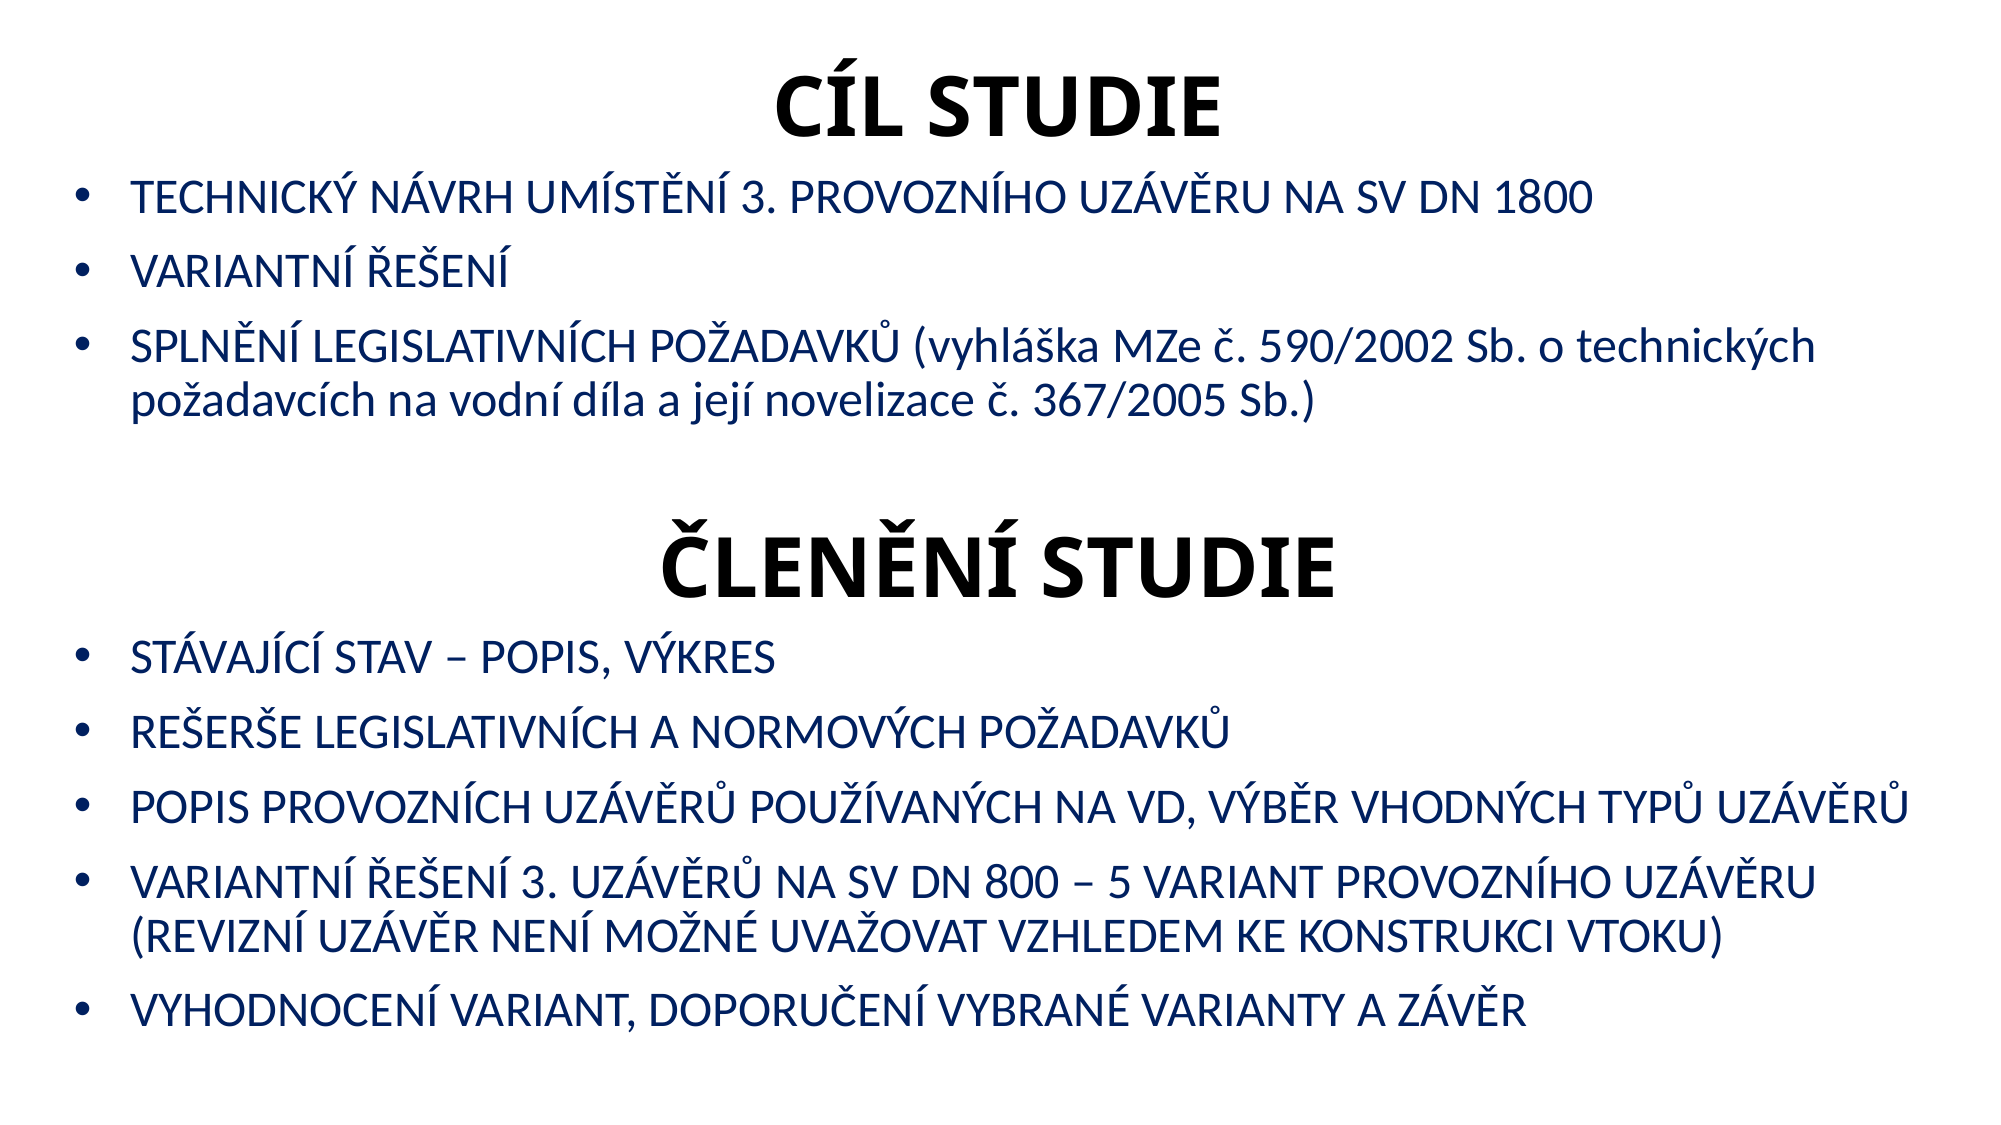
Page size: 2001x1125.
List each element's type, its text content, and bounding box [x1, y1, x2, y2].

subtitle TECHNICKÝ NÁVRH UMÍSTĚNÍ 3. PROVOZNÍHO UZÁVĚRU NA SV DN 1800 VARIANTNÍ ŘEŠENÍ SPLNĚNÍ LEGISLATIVNÍCH POŽADAVKŮ (vyhláška MZe č. 590/2002 Sb. o technických požadavcích na vodní díla a její novelizace č. 367/2005 Sb.) [58, 162, 1964, 495]
text_box ČLENĚNÍ STUDIE [151, 460, 1846, 623]
text_box STÁVAJÍCÍ STAV – POPIS, VÝKRES REŠERŠE LEGISLATIVNÍCH A NORMOVÝCH POŽADAVKŮ POPIS PROVOZNÍCH UZÁVĚRŮ POUŽÍVANÝCH NA VD, VÝBĚR VHODNÝCH TYPŮ UZÁVĚRŮ VARIANTNÍ ŘEŠENÍ 3. UZÁVĚRŮ NA SV DN 800 – 5 VARIANT PROVOZNÍHO UZÁVĚRU (REVIZNÍ UZÁVĚR NENÍ MOŽNÉ UVAŽOVAT VZHLEDEM KE KONSTRUKCI VTOKU) VYHODNOCENÍ VARIANT, DOPORUČENÍ VYBRANÉ VARIANTY A ZÁVĚR [58, 623, 1964, 1052]
title CÍL STUDIE [151, 0, 1846, 162]
